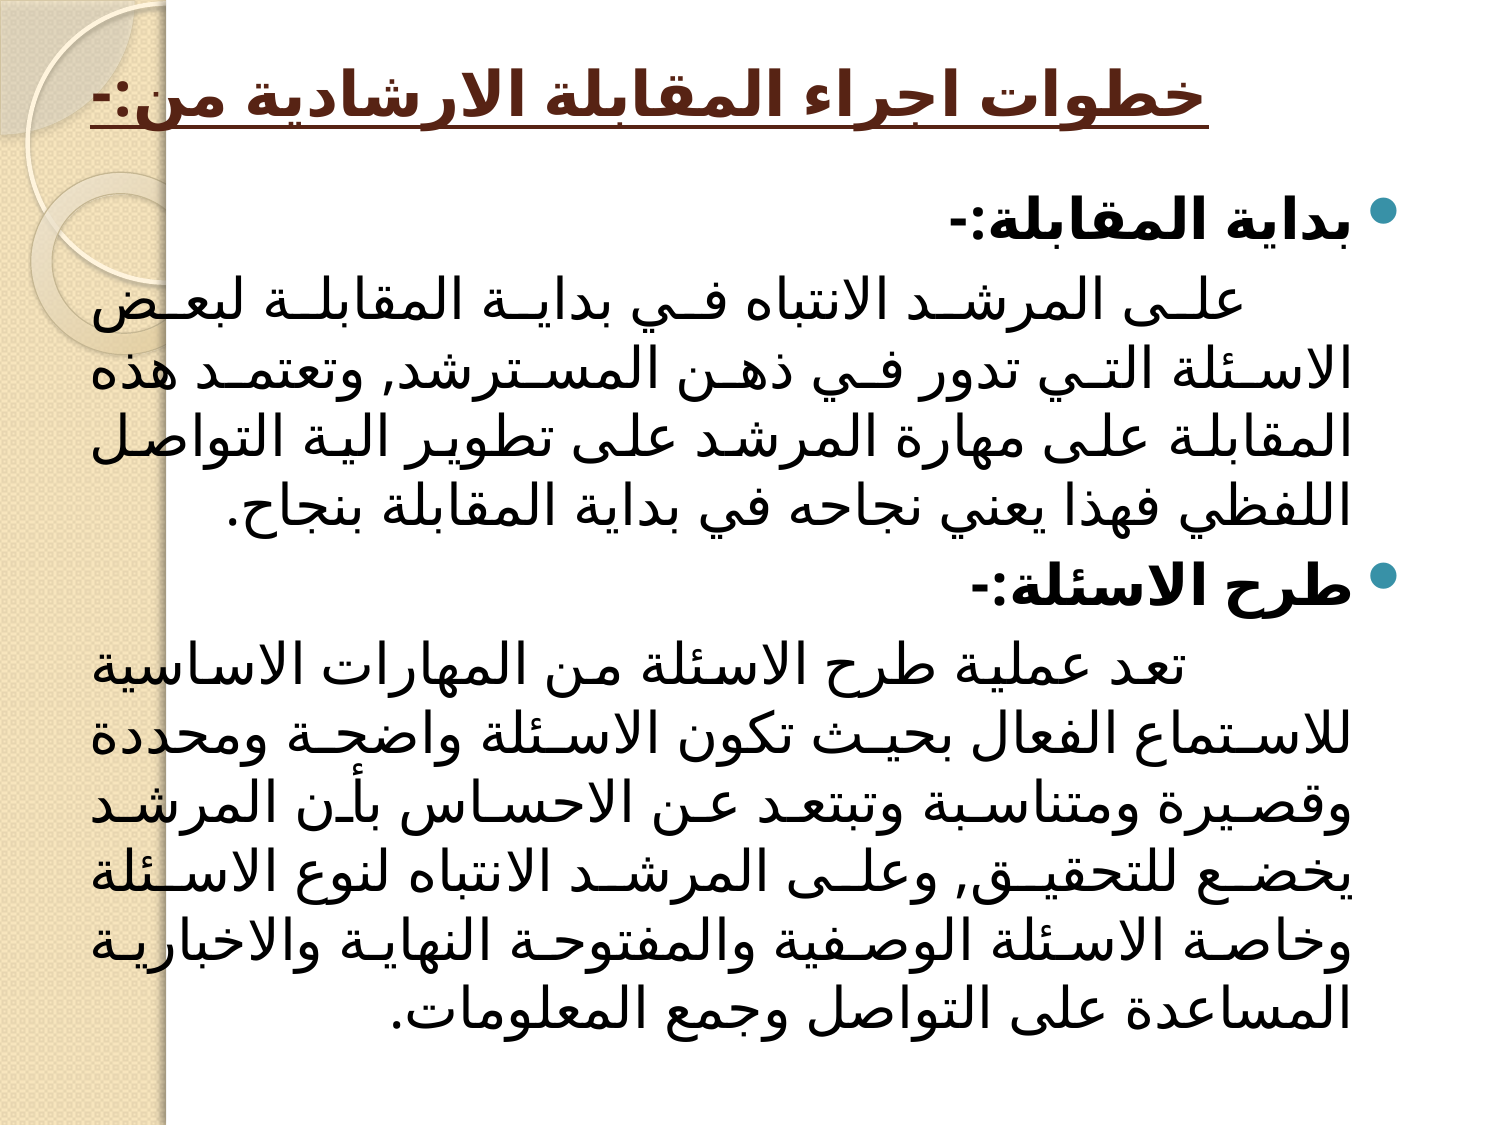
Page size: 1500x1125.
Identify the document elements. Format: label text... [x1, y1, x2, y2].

list بداية المقابلة:- على المرشد الانتباه في بداية المقابلة لبعض الاسئلة التي تدور في ذهن المسترشد, وتعتمد هذه المقابلة على مهارة المرشد على تطوير الية التواصل اللفظي فهذا يعني نجاحه في بداية المقابلة بنجاح. طرح الاسئلة:- تعد عملية طرح الاسئلة من المهارات الاساسية للاستماع الفعال بحيث تكون الاسئلة واضحة ومحددة وقصيرة ومتناسبة وتبتعد عن الاحساس بأن المرشد يخضع للتحقيق, وعلى المرشد الانتباه لنوع الاسئلة وخاصة الاسئلة الوصفية والمفتوحة النهاية والاخبارية المساعدة على التواصل وجمع المعلومات. [75, 174, 1425, 1063]
title خطوات اجراء المقابلة الارشادية من:- [75, 45, 1425, 174]
